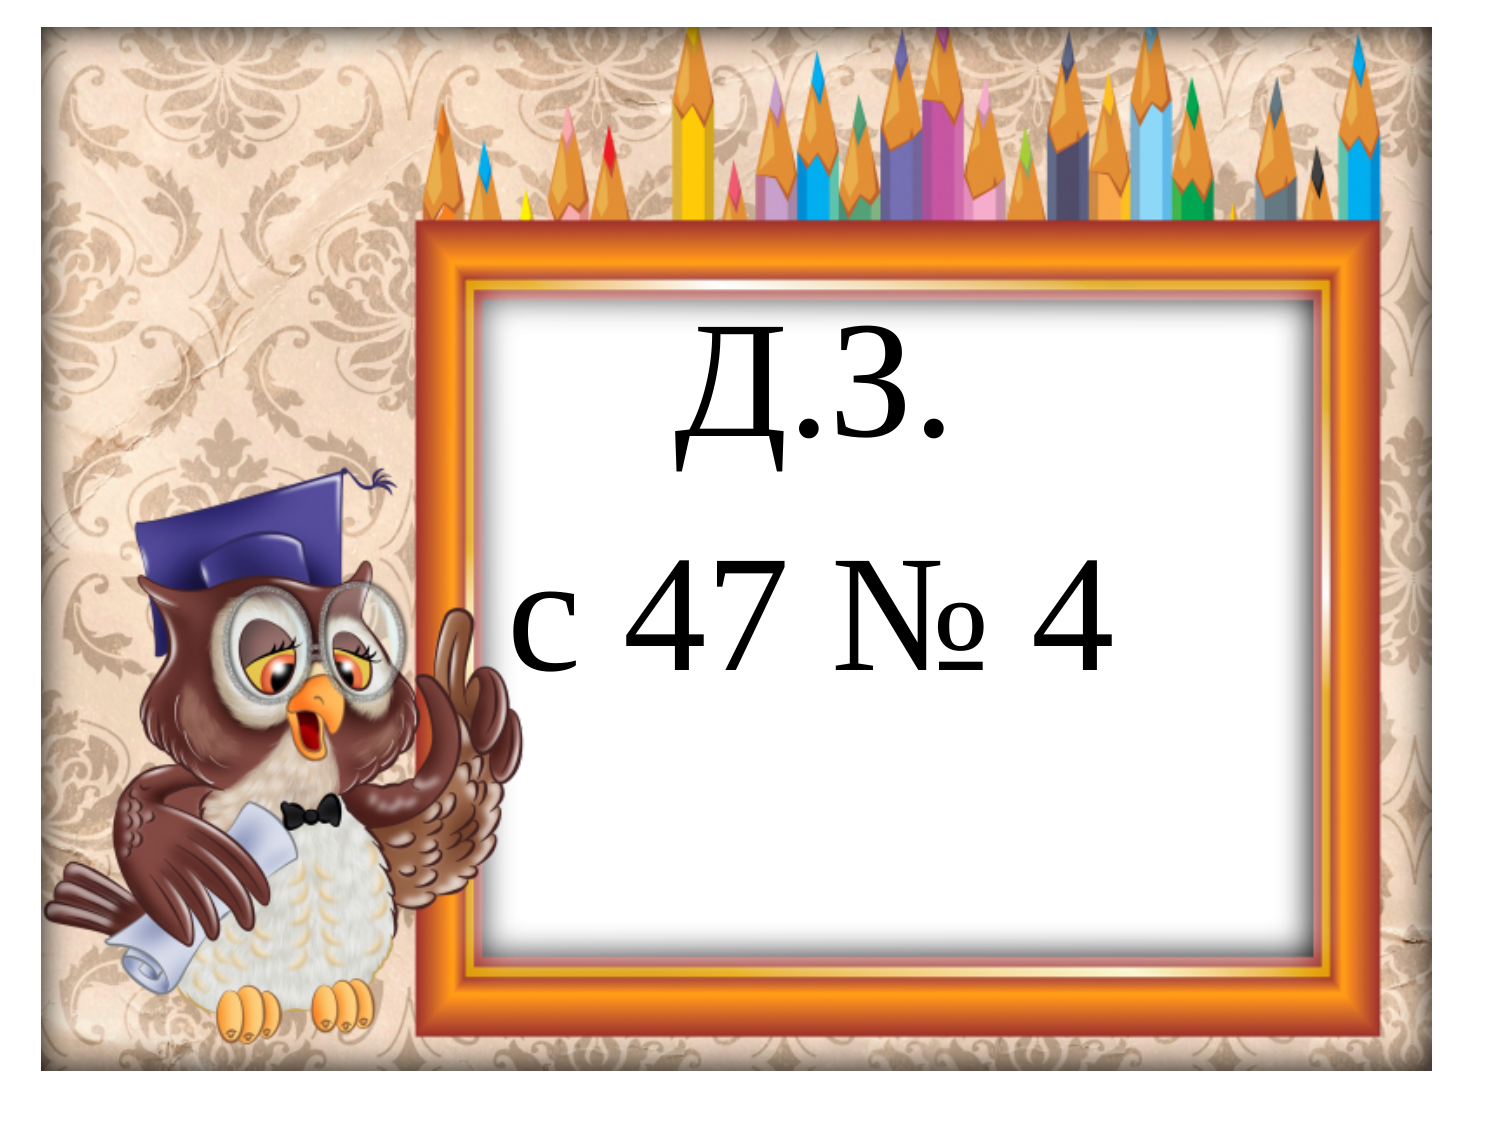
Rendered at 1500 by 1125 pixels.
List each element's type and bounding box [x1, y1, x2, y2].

picture [41, 27, 1432, 1071]
